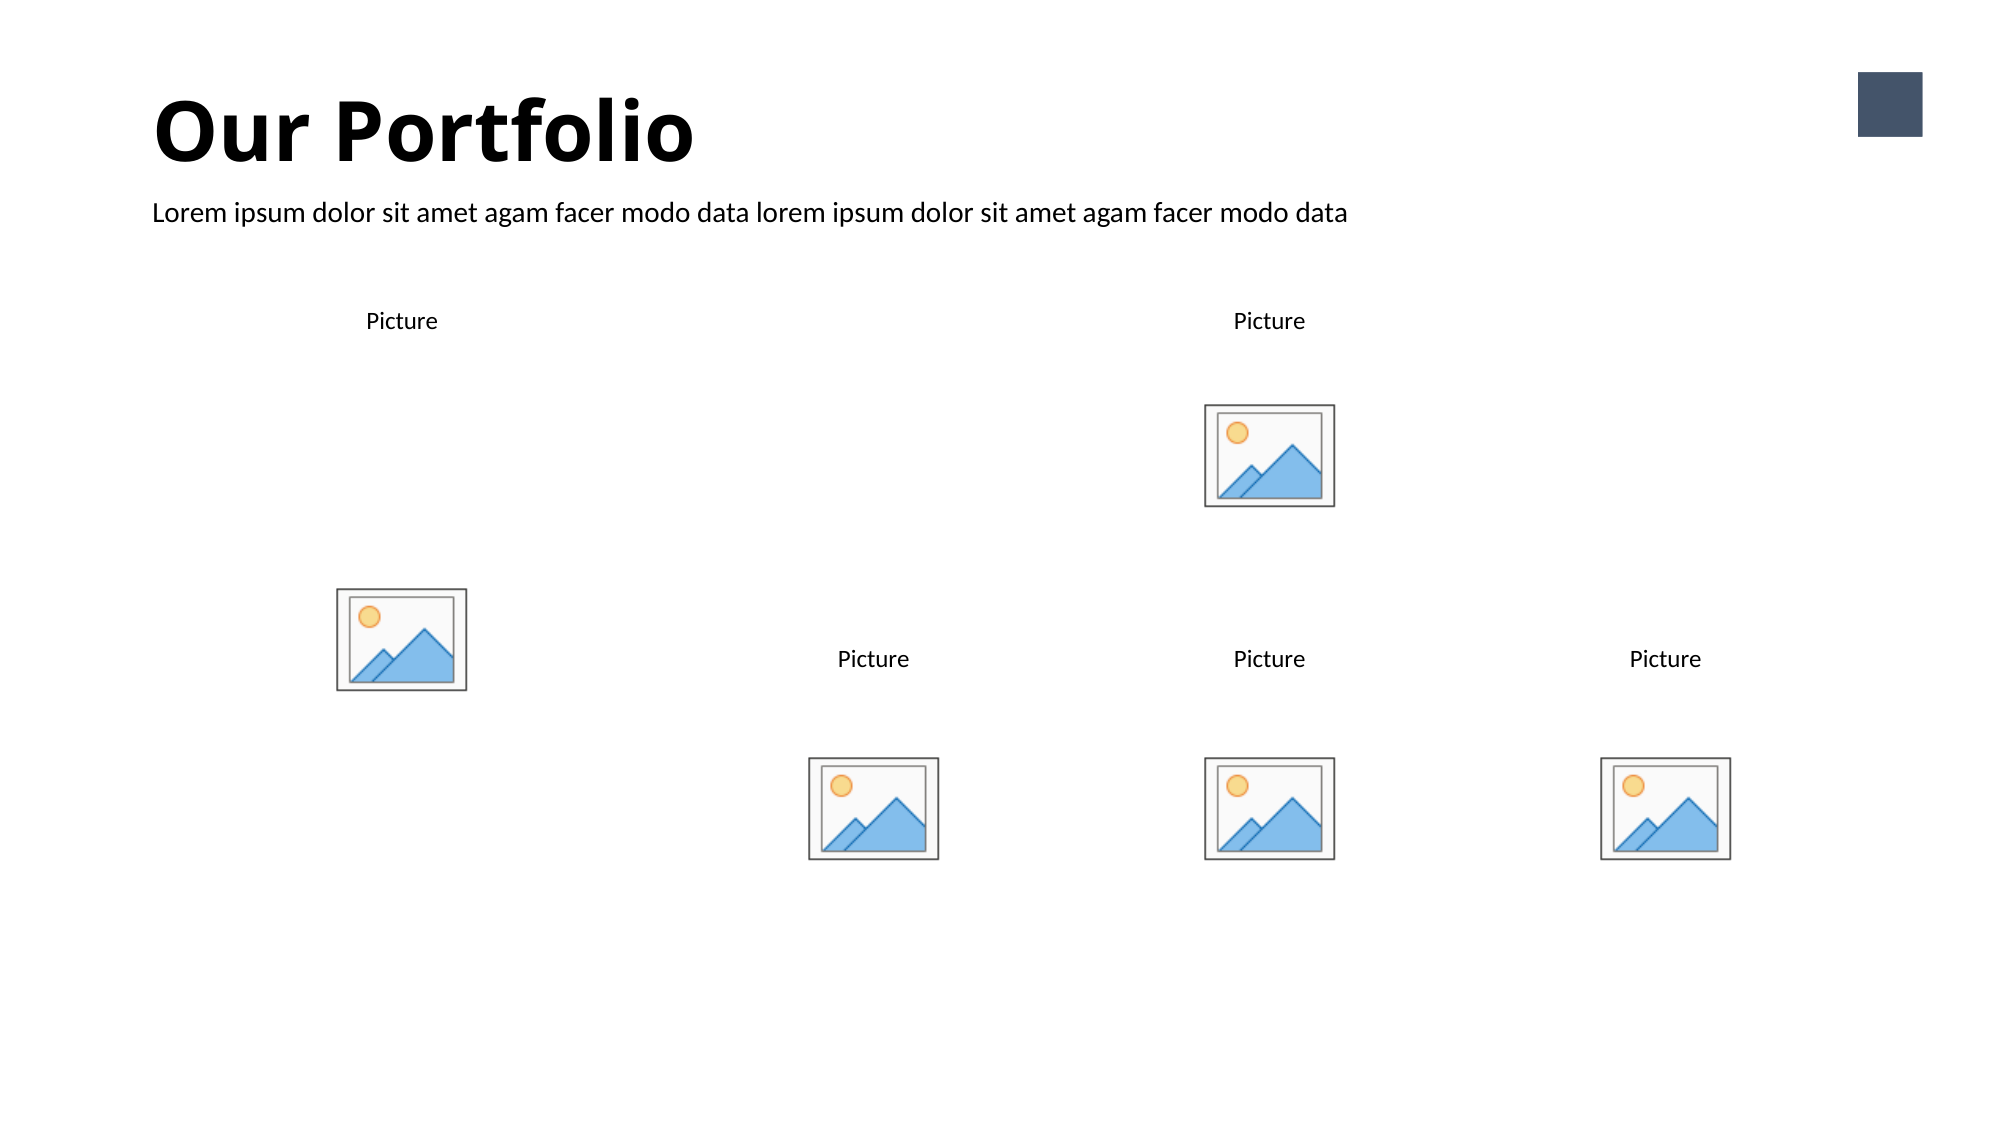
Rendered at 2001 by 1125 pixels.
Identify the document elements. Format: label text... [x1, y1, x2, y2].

picture [1477, 634, 1855, 983]
slide_number 12 [1854, 78, 1927, 130]
picture [137, 297, 668, 983]
text_box [1857, 71, 1924, 78]
subtitle Lorem ipsum dolor sit amet agam facer modo data lorem ipsum dolor sit amet agam facer modo data [137, 186, 1863, 227]
picture [685, 297, 1855, 614]
title Our Portfolio [137, 78, 1135, 186]
picture [685, 634, 1063, 983]
picture [1081, 634, 1459, 983]
text_box [1857, 130, 1924, 138]
